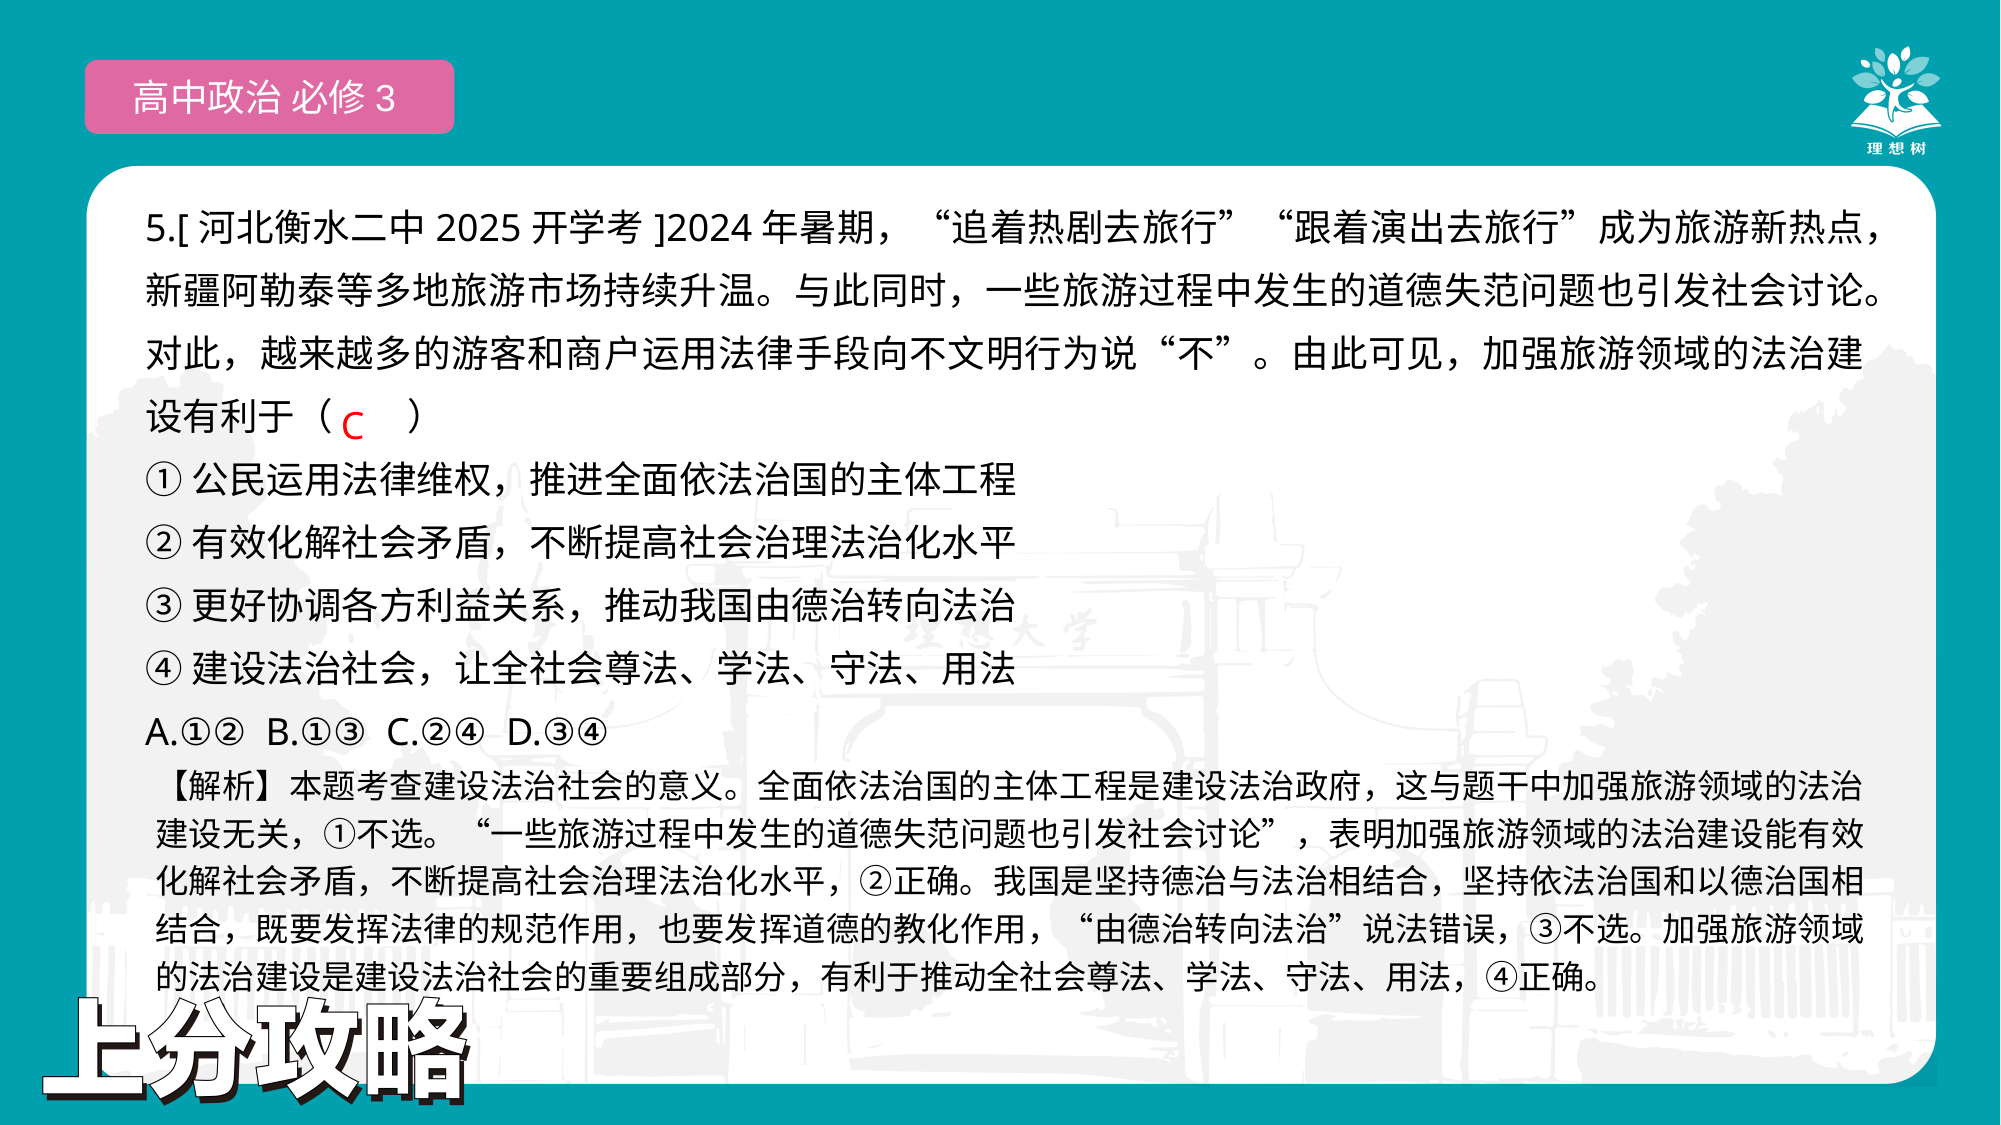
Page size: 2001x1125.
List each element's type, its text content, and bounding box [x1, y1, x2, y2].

picture [0, 0, 2001, 1125]
text_box 高中政治 必修3 [83, 58, 456, 135]
text_box C [316, 371, 433, 455]
text_box 5.[河北衡水二中2025开学考]2024年暑期，“追着热剧去旅行”“跟着演出去旅行”成为旅游新热点，新疆阿勒泰等多地旅游市场持续升温。与此同时，一些旅游过程中发生的道德失范问题也引发社会讨论。对此，越来越多的游客和商户运用法律手段向不文明行为说“不”。由此可见，加强旅游领域的法治建设有利于（ ） ①公民运用法律维权，推进全面依法治国的主体工程 ②有效化解社会矛盾，不断提高社会治理法治化水平 ③更好协调各方利益关系，推动我国由德治转向法治 ④建设法治社会，让全社会尊法、学法、守法、用法 A.①② B.①③ C.②④ D.③④ [130, 178, 1880, 761]
text_box 【解析】本题考查建设法治社会的意义。全面依法治国的主体工程是建设法治政府，这与题干中加强旅游领域的法治建设无关，①不选。“一些旅游过程中发生的道德失范问题也引发社会讨论”，表明加强旅游领域的法治建设能有效化解社会矛盾，不断提高社会治理法治化水平，②正确。我国是坚持德治与法治相结合，坚持依法治国和以德治国相结合，既要发挥法律的规范作用，也要发挥道德的教化作用，“由德治转向法治”说法错误，③不选。加强旅游领域的法治建设是建设法治社会的重要组成部分，有利于推动全社会尊法、学法、守法、用法，④正确。 [140, 749, 1880, 1004]
